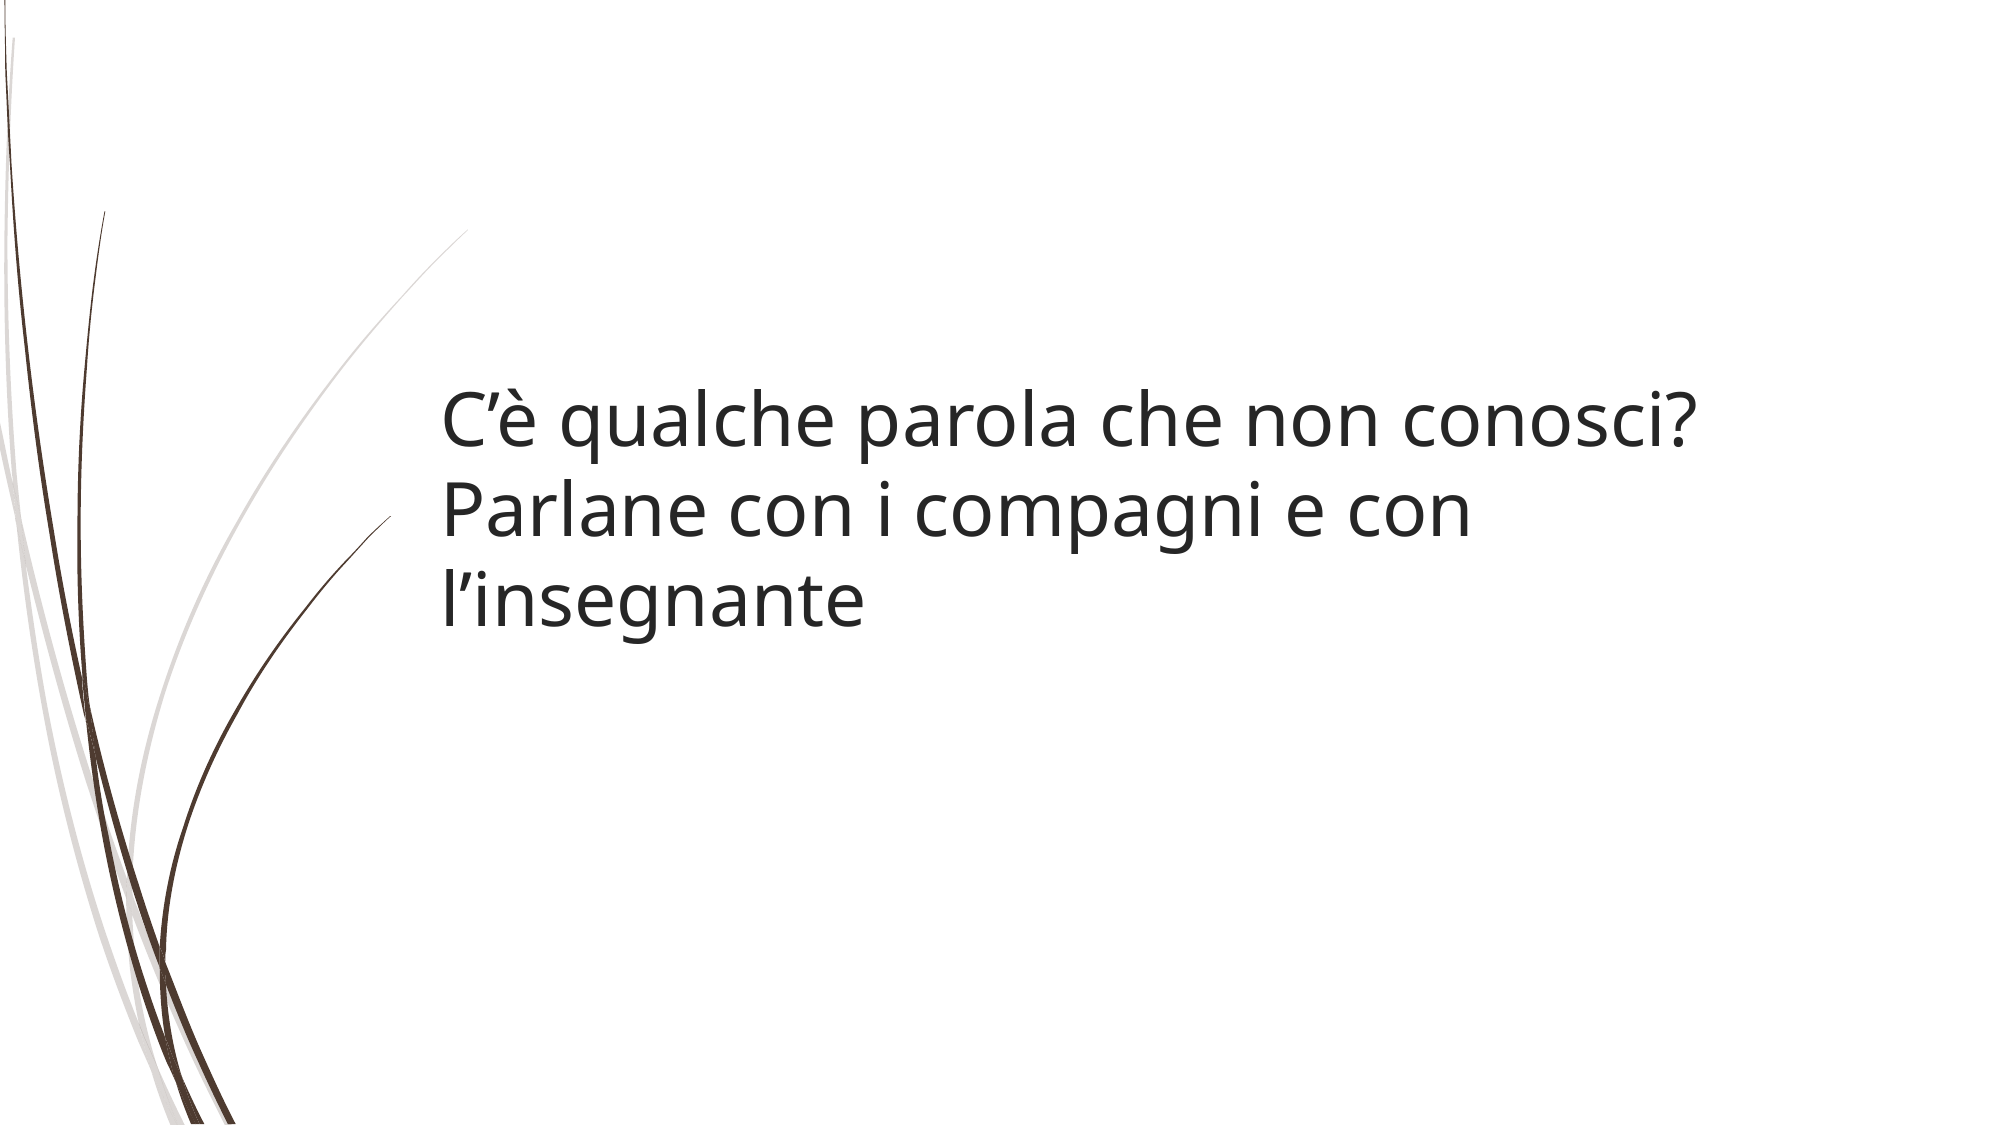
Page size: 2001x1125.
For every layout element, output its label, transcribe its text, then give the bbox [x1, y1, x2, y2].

title C’è qualche parola che non conosci? Parlane con i compagni e con l’insegnante [425, 364, 1888, 733]
